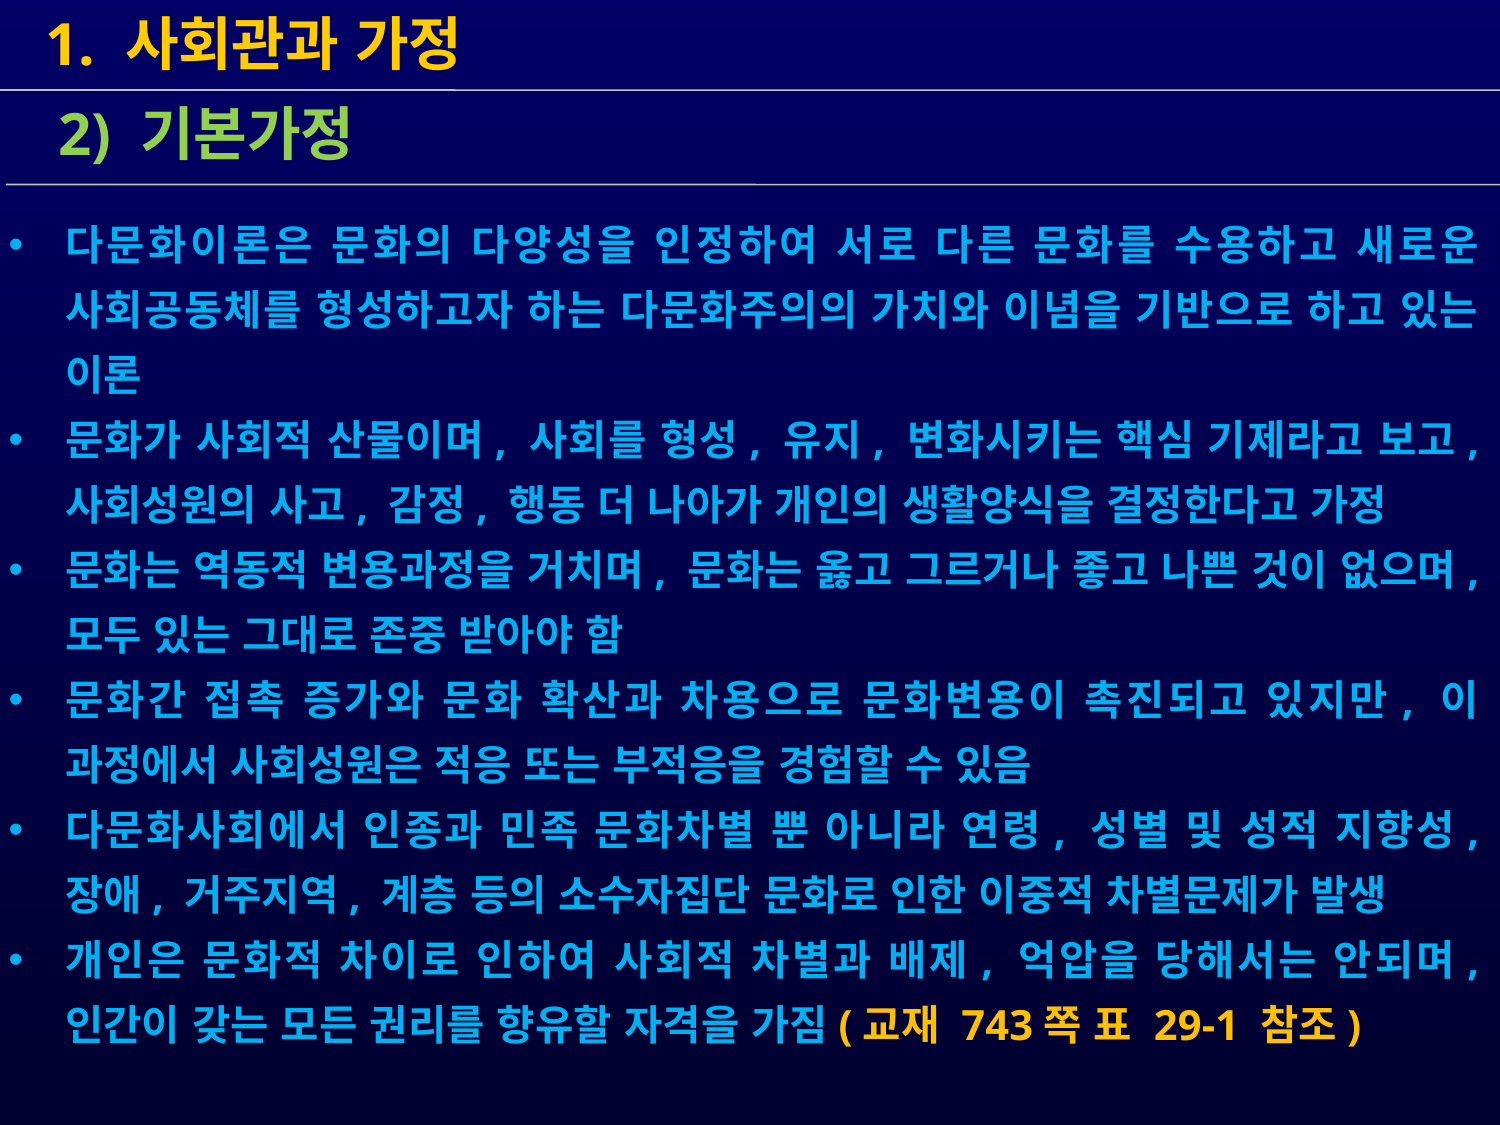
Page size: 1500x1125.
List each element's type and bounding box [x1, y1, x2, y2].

text_box [0, 0, 1500, 1065]
